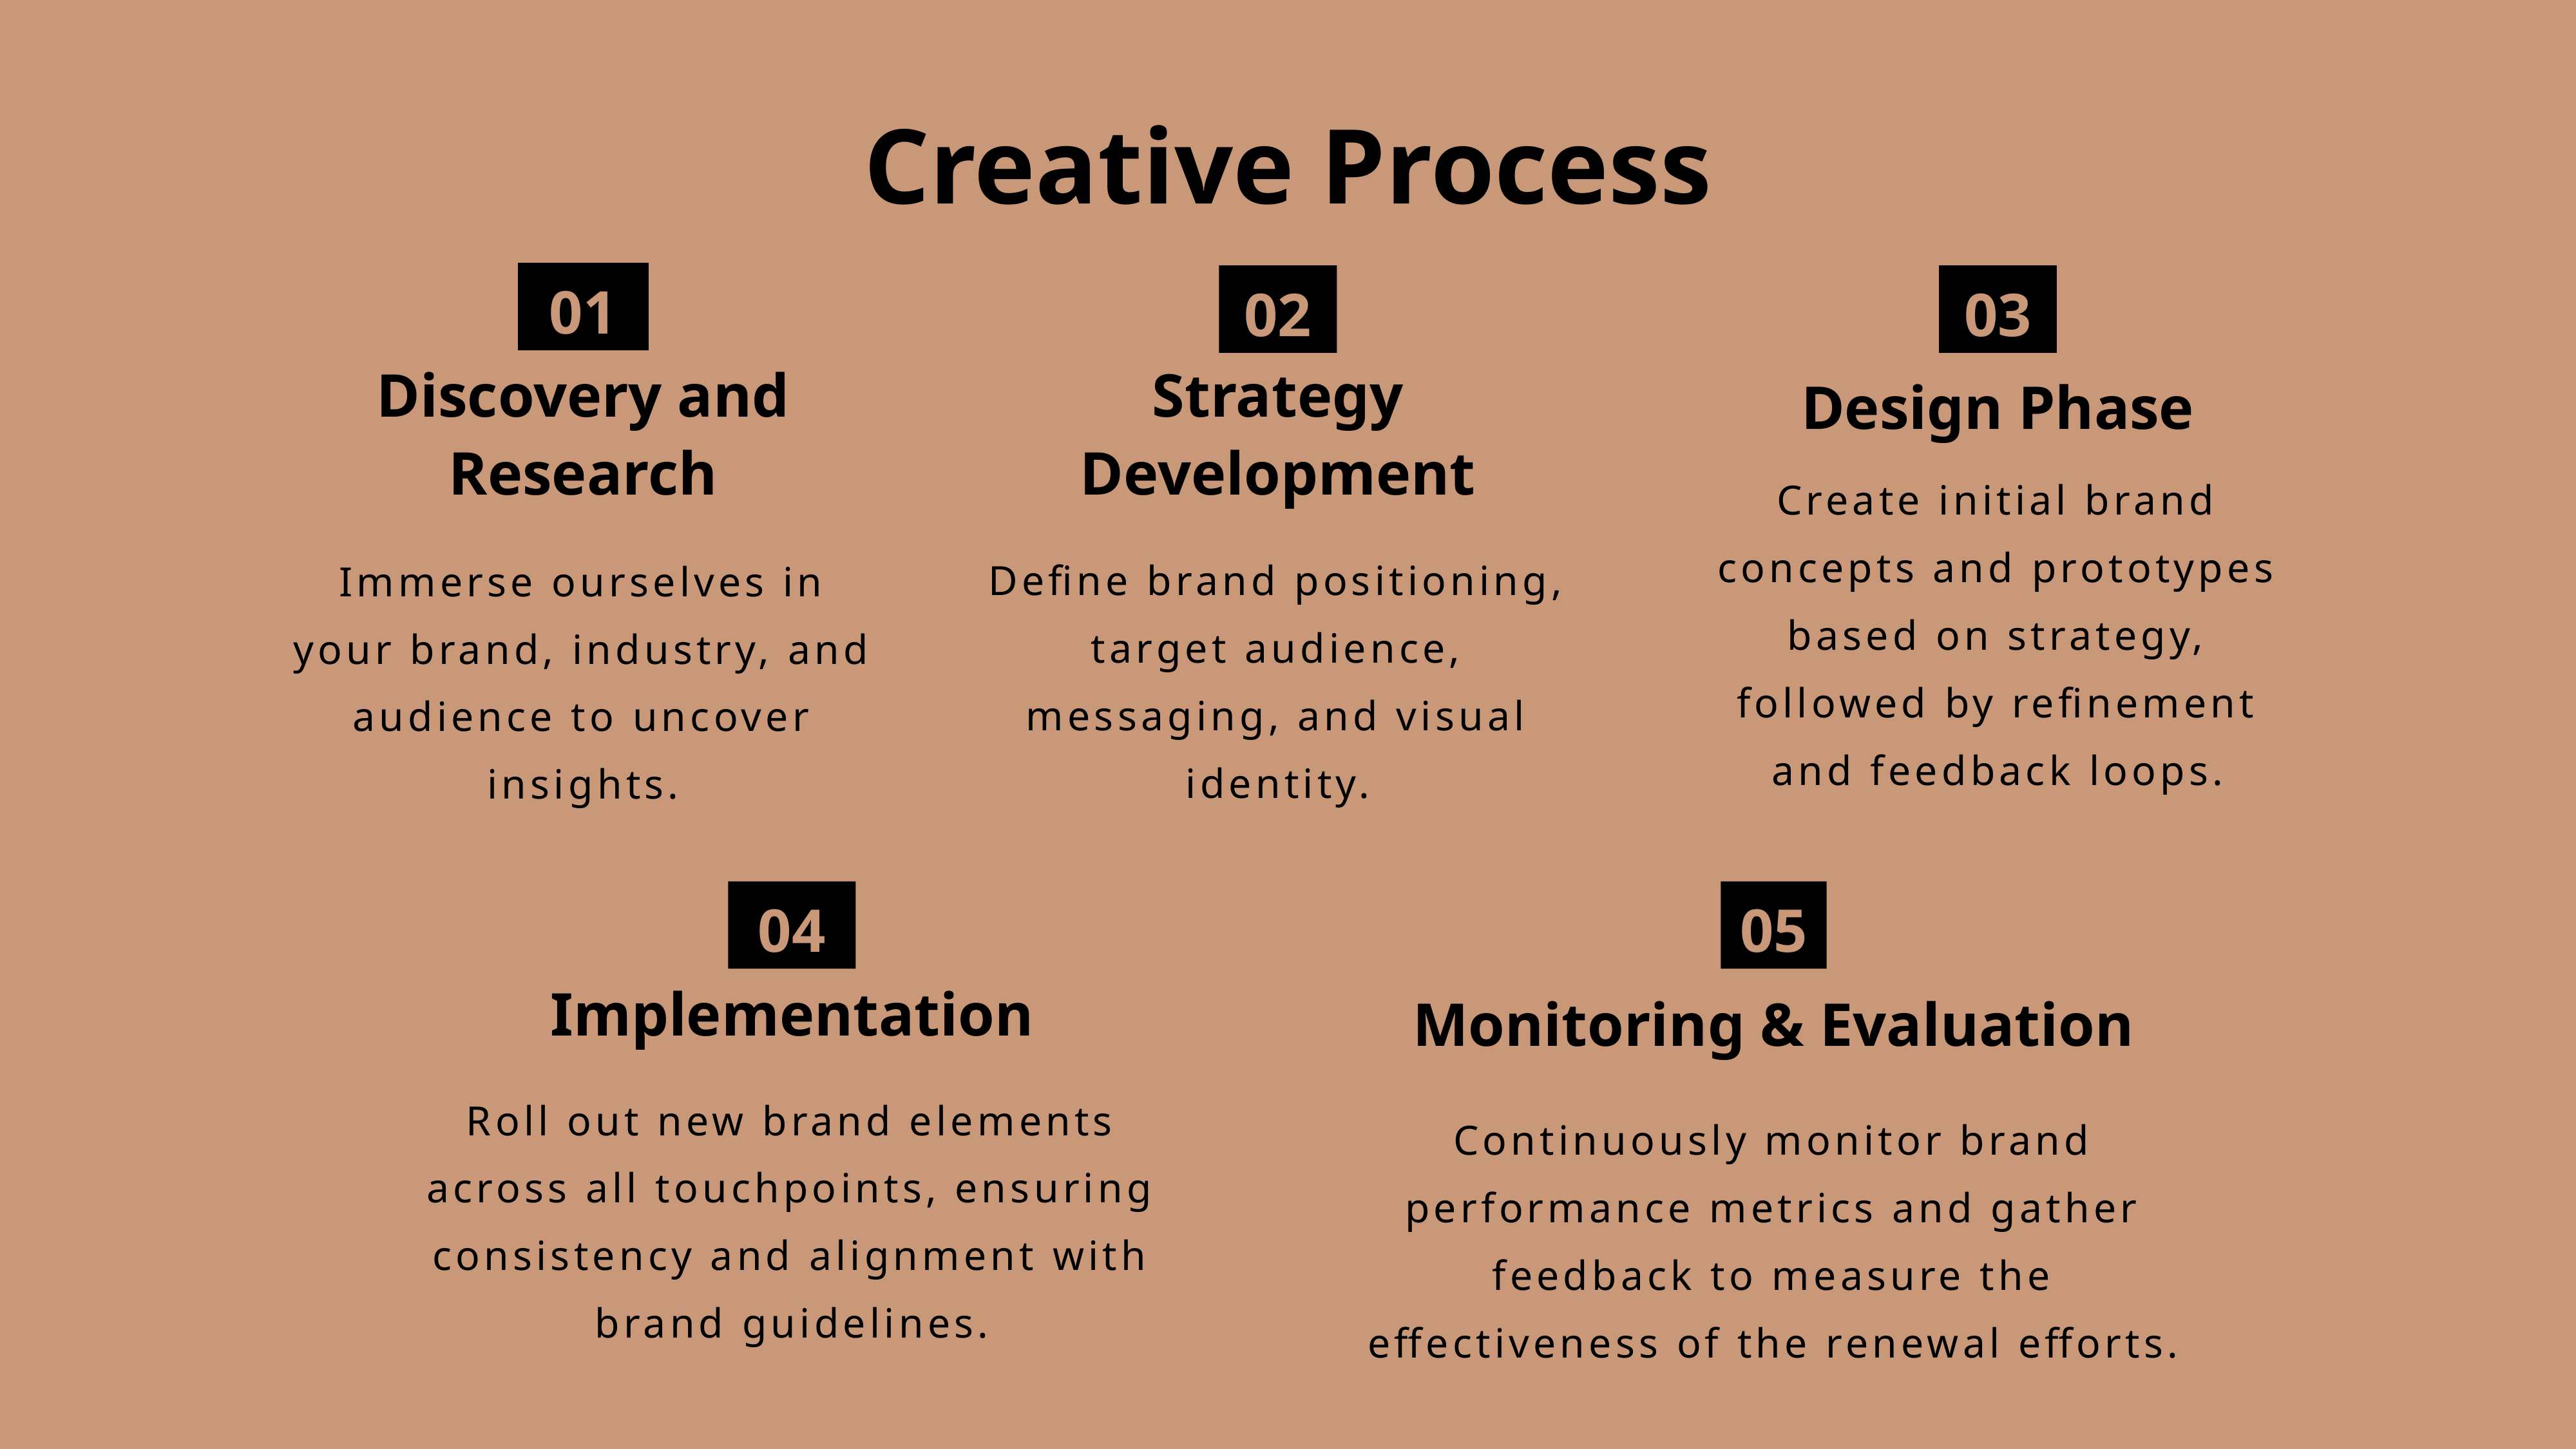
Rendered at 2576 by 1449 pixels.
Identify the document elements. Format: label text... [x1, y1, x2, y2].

text_box 04 [728, 881, 856, 969]
text_box Create initial brand concepts and prototypes based on strategy, followed by refinement and feedback loops. [1684, 450, 2311, 799]
text_box Monitoring & Evaluation [1334, 975, 2213, 1063]
text_box Implementation [401, 965, 1182, 1053]
text_box Strategy Development [969, 346, 1587, 512]
text_box Creative Process [160, 83, 2416, 229]
text_box Design Phase [1684, 358, 2311, 446]
text_box 03 [1939, 265, 2057, 353]
text_box Immerse ourselves in your brand, industry, and audience to uncover insights. [278, 532, 888, 812]
text_box Define brand positioning, target audience, messaging, and visual identity. [969, 531, 1587, 811]
text_box 05 [1721, 881, 1827, 969]
text_box Continuously monitor brand performance metrics and gather feedback to measure the effectiveness of the renewal efforts. [1334, 1091, 2213, 1371]
text_box Roll out new brand elements across all touchpoints, ensuring consistency and alignment with brand guidelines. [401, 1071, 1182, 1351]
text_box 01 [518, 263, 649, 350]
text_box 02 [1219, 265, 1337, 353]
text_box Discovery and Research [278, 346, 888, 512]
